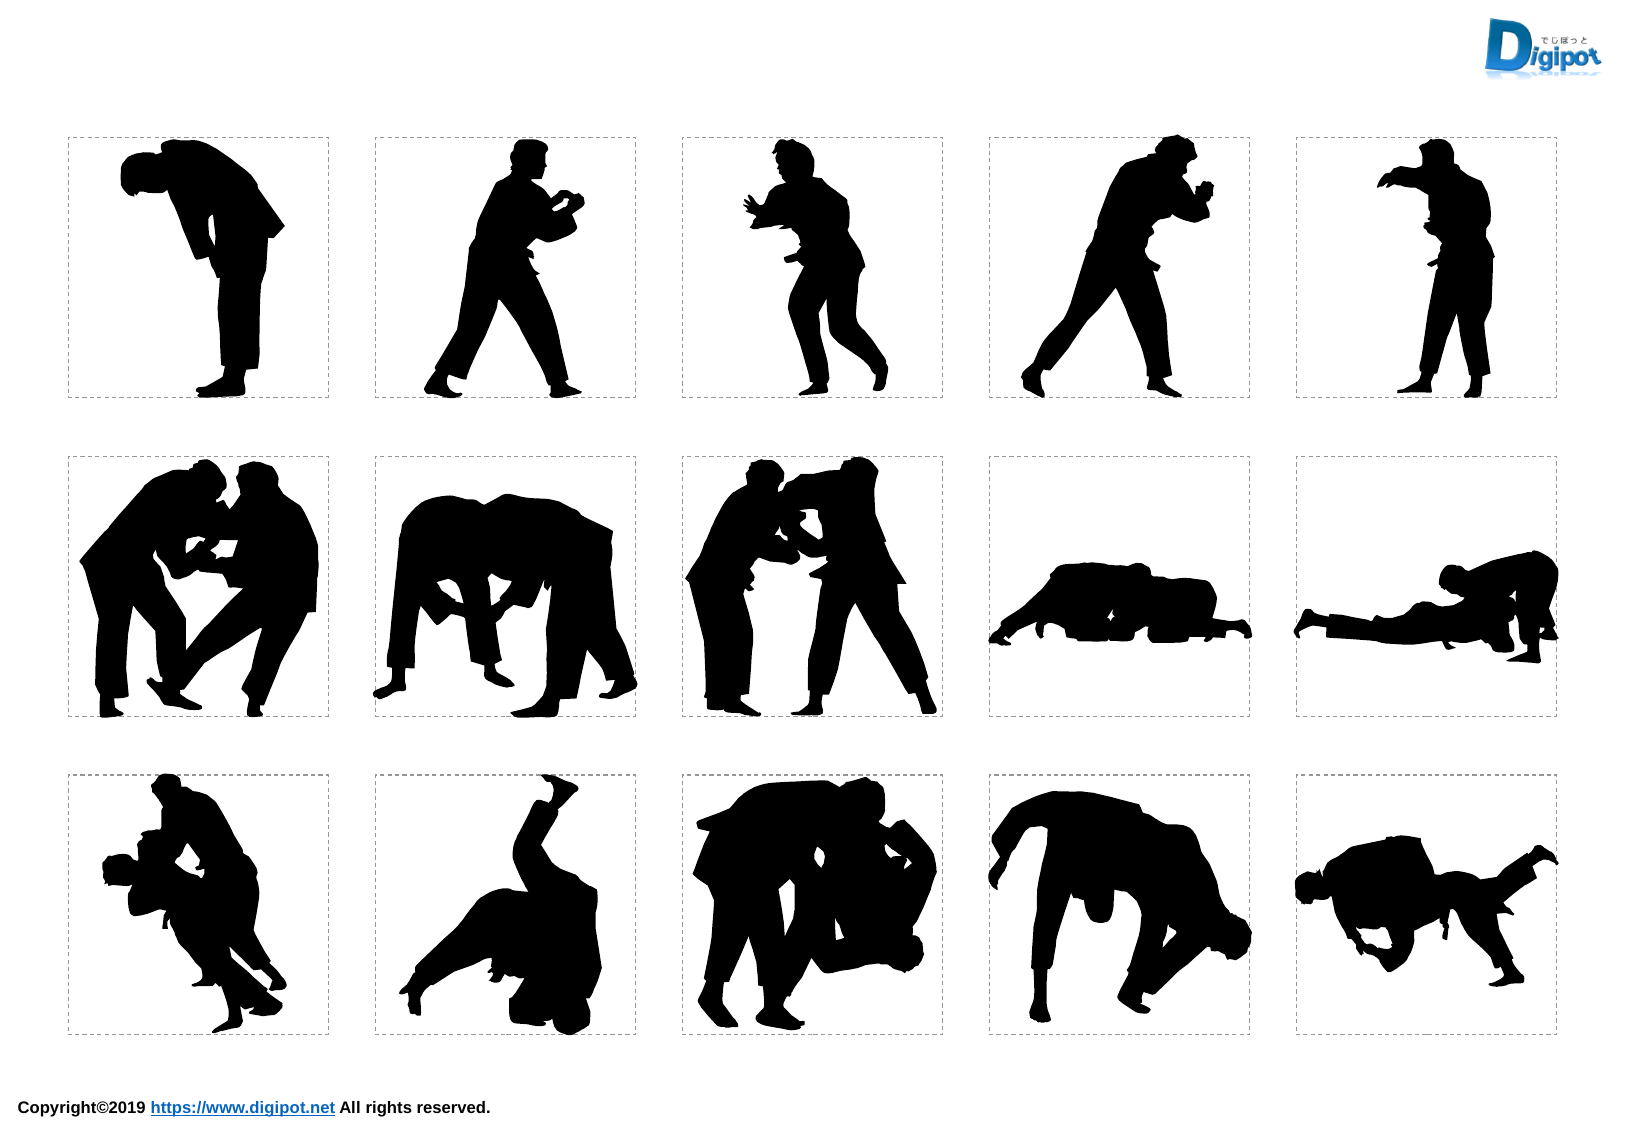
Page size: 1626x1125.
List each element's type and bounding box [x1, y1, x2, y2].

text_box [743, 138, 889, 396]
text_box [102, 773, 287, 1034]
text_box [1376, 138, 1495, 398]
text_box [399, 774, 602, 1036]
text_box [988, 562, 1253, 646]
picture [1485, 18, 1602, 82]
text_box [120, 139, 285, 398]
text_box [424, 139, 585, 399]
text_box [79, 459, 319, 718]
text_box [1294, 835, 1559, 987]
text_box [692, 776, 937, 1031]
text_box [685, 457, 937, 717]
text_box [1021, 134, 1215, 398]
text_box [372, 493, 638, 718]
text_box [988, 791, 1252, 1023]
text_box [1293, 550, 1559, 664]
